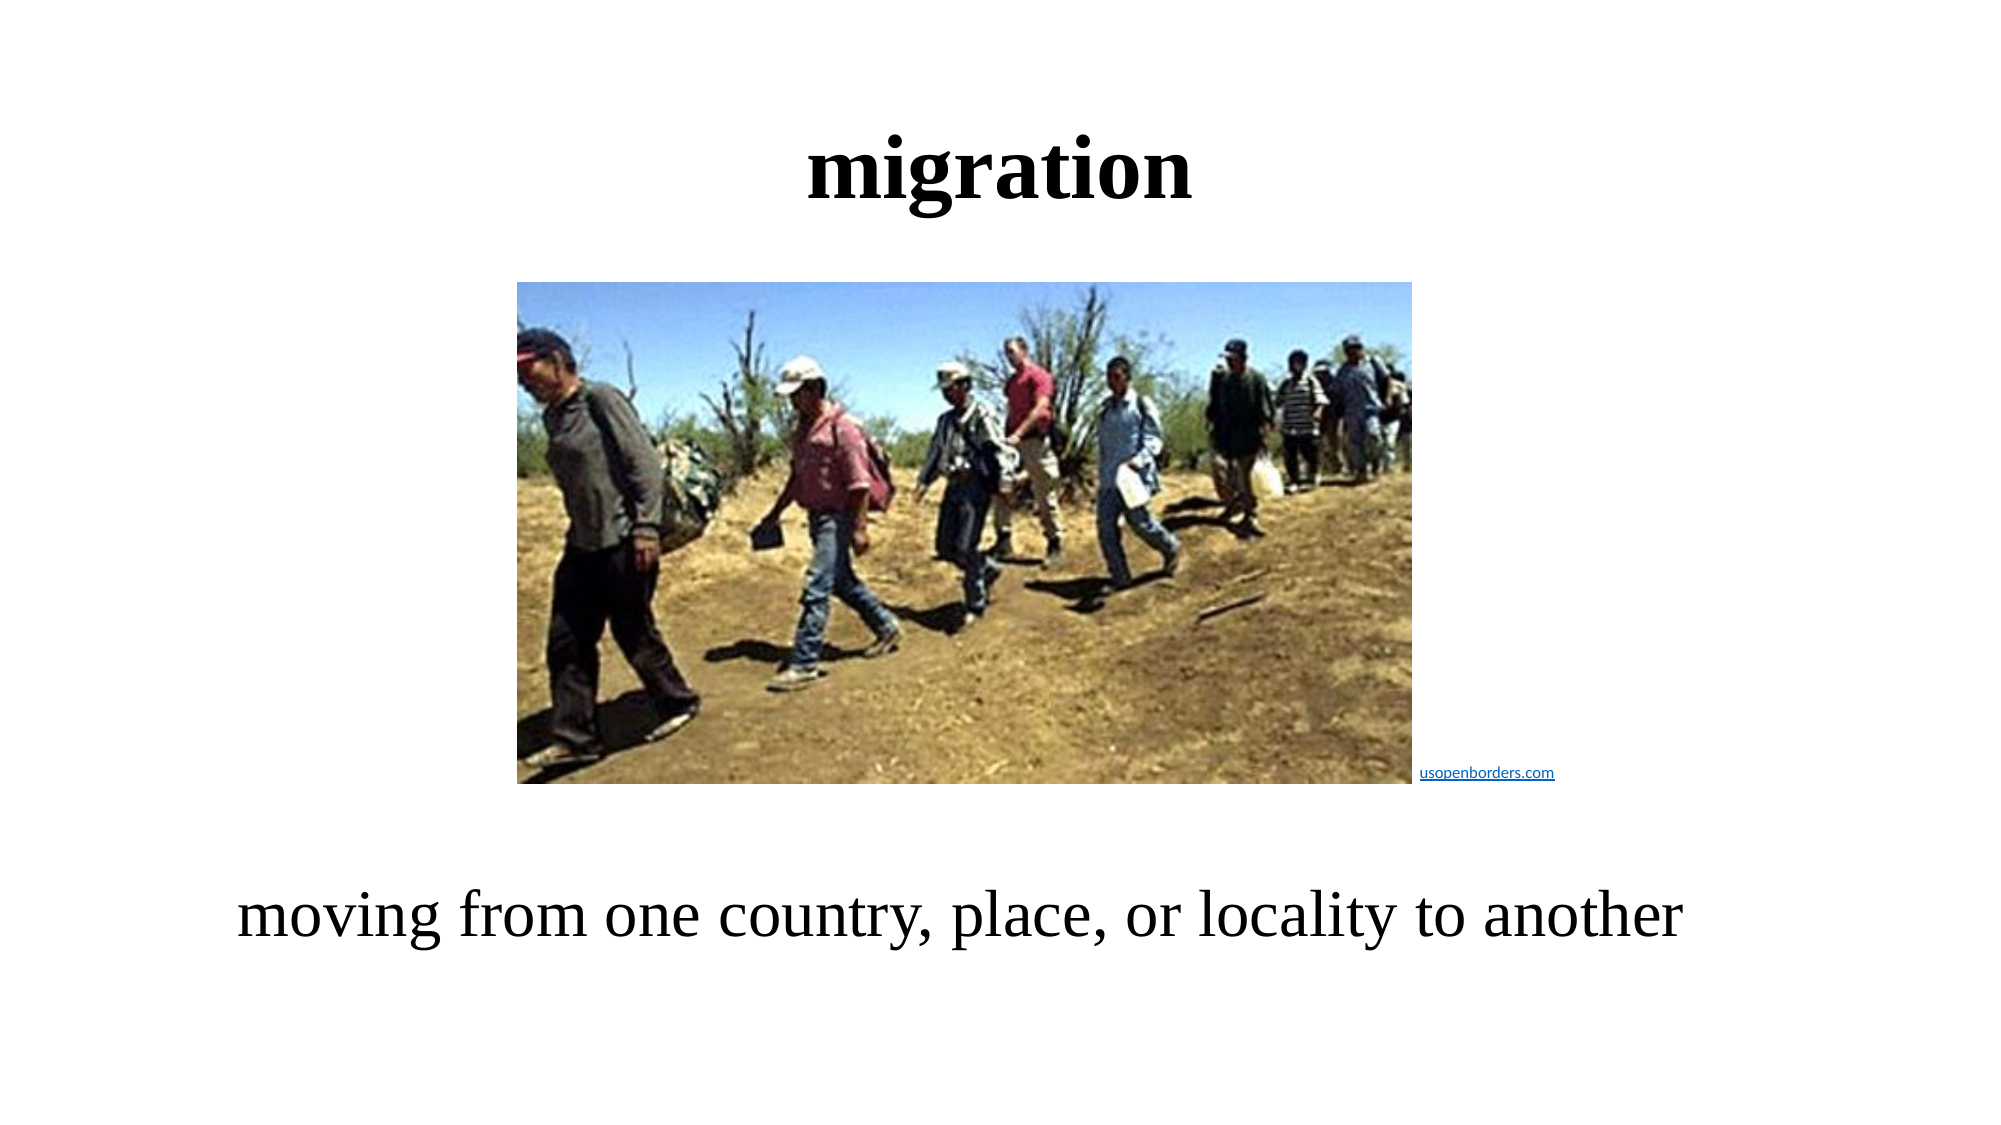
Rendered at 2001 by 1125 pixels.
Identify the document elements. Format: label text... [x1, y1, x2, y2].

text_box moving from one country, place, or locality to another [173, 861, 1752, 957]
title migration [137, 59, 1863, 278]
text_box usopenborders.com [1404, 754, 1722, 789]
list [517, 282, 1412, 784]
